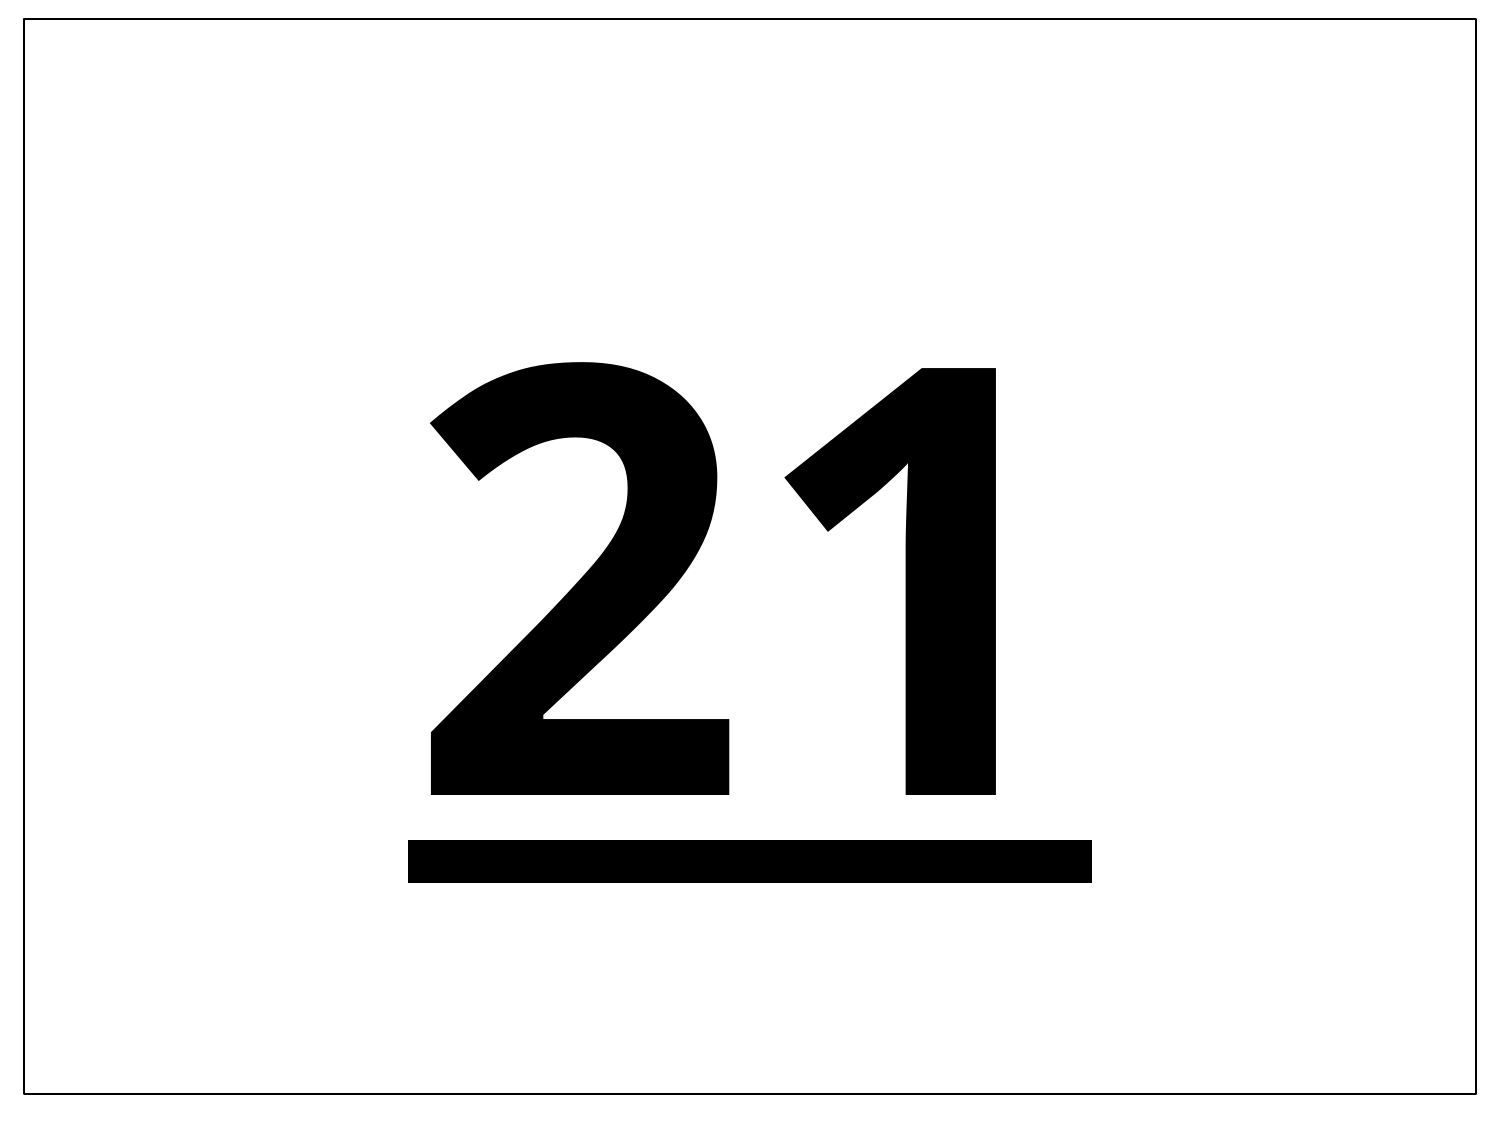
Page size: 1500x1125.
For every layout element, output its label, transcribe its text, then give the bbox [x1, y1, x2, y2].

text_box 21 [21, 17, 1479, 1096]
